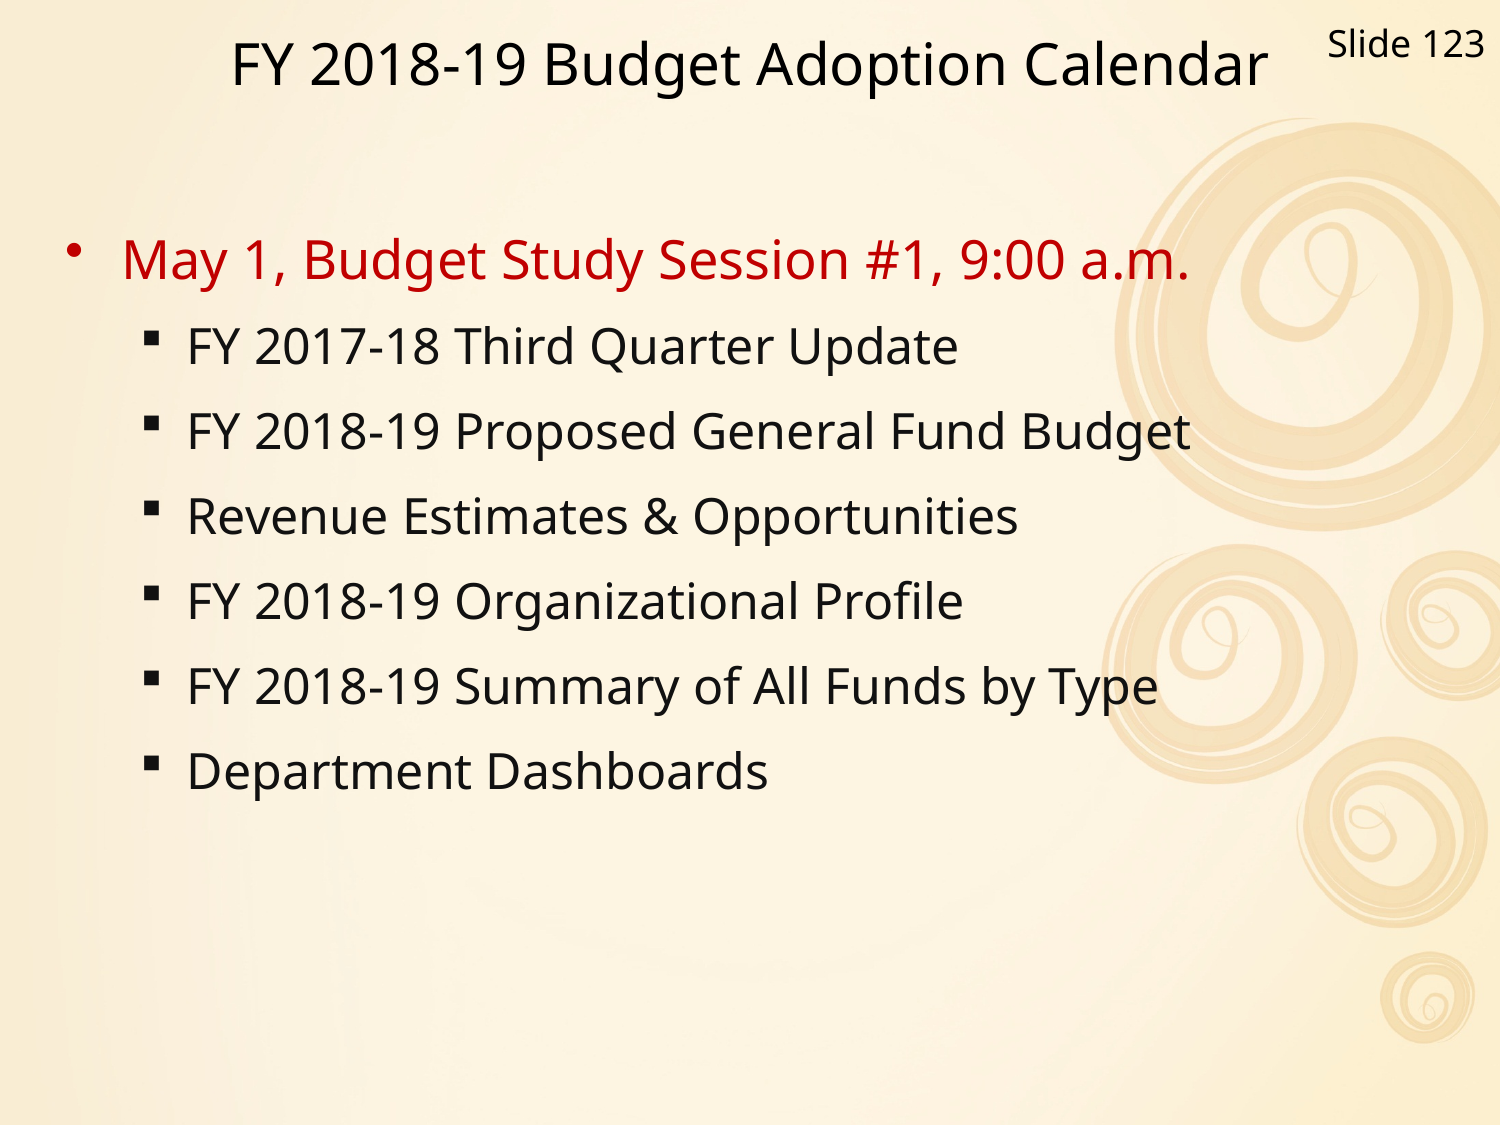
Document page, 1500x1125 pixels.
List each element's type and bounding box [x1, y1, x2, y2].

title [50, 12, 1450, 113]
list [50, 125, 1463, 1075]
picture [0, 0, 1500, 1125]
text_box [1312, 12, 1500, 88]
